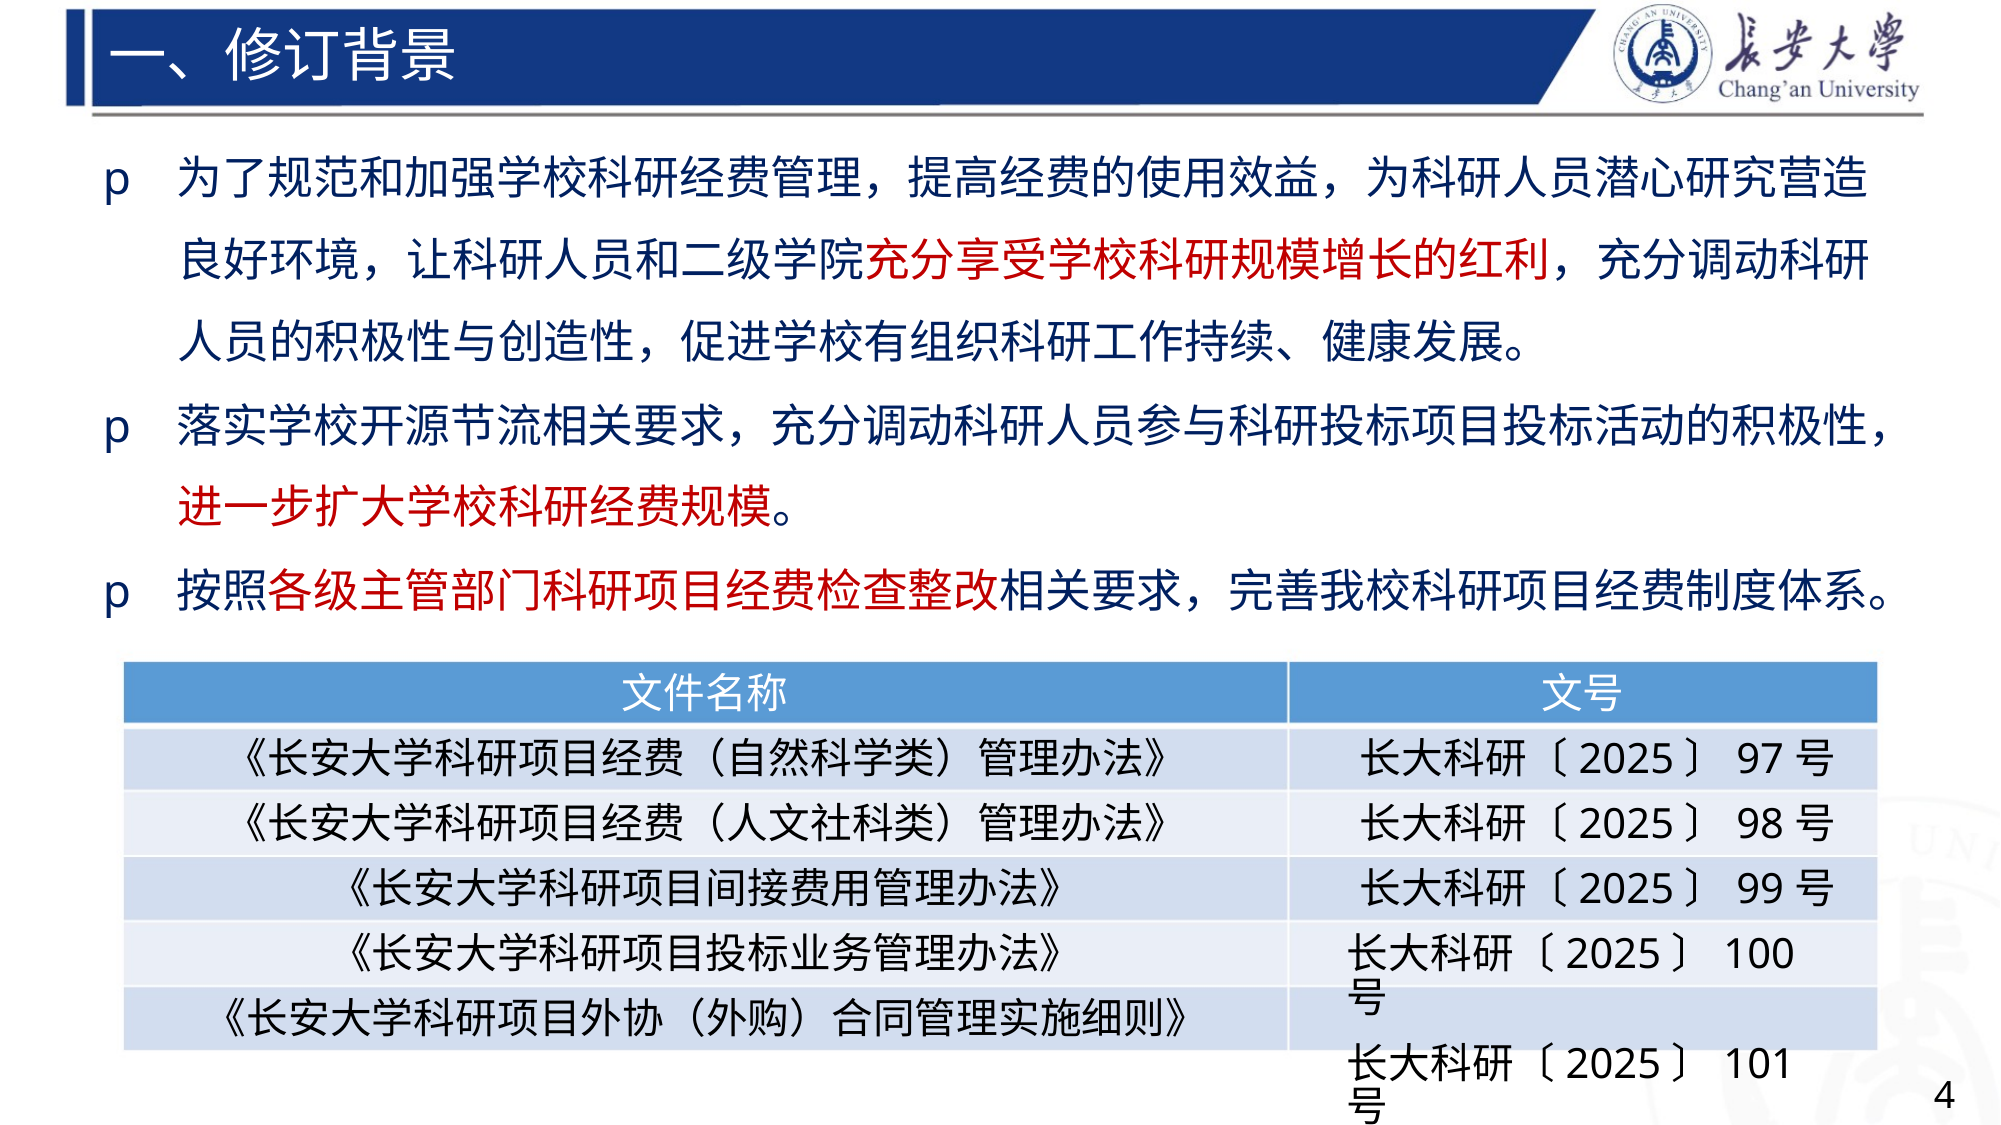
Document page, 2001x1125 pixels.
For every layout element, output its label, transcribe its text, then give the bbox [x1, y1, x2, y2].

text_box 文号 [1541, 673, 1650, 718]
text_box 《长安大学科研项目经费（自然科学类）管理办法》 《长安大学科研项目经费（人文社科类）管理办法》 《长安大学科研项目间接费用管理办法》 [225, 738, 1212, 913]
text_box p 为了规范和加强学校科研经费管理，提高经费的使用效益，为科研人员潜心研究营造 良好环境，让科研人员和二级学院充分享受学校科研规模增长的红利，充分调动科研 人员的积极性与创造性，促进学校有组织科研工作持续、健康发展。 [102, 156, 1899, 368]
text_box p 落实学校开源节流相关要求，充分调动科研人员参与科研投标项目投标活动的积极性， 进一步扩大学校科研经费规模。 [102, 403, 1945, 533]
text_box 《长安大学科研项目投标业务管理办法》 [329, 933, 1107, 978]
text_box 长大科研〔2025〕97号 长大科研〔2025〕98号 长大科研〔2025〕99号 长大科研〔2025〕100号 长大科研〔2025〕101号 [1346, 738, 1845, 1125]
text_box [0, 0, 2000, 1125]
text_box 《长安大学科研项目外协（外购）合同管理实施细则》 [204, 998, 1233, 1043]
text_box p 按照各级主管部门科研项目经费检查整改相关要求，完善我校科研项目经费制度体系。 [102, 568, 1945, 617]
text_box 4 [1933, 1076, 1980, 1116]
text_box 一、修订背景 [108, 27, 484, 88]
text_box 文件名称 [621, 673, 814, 718]
